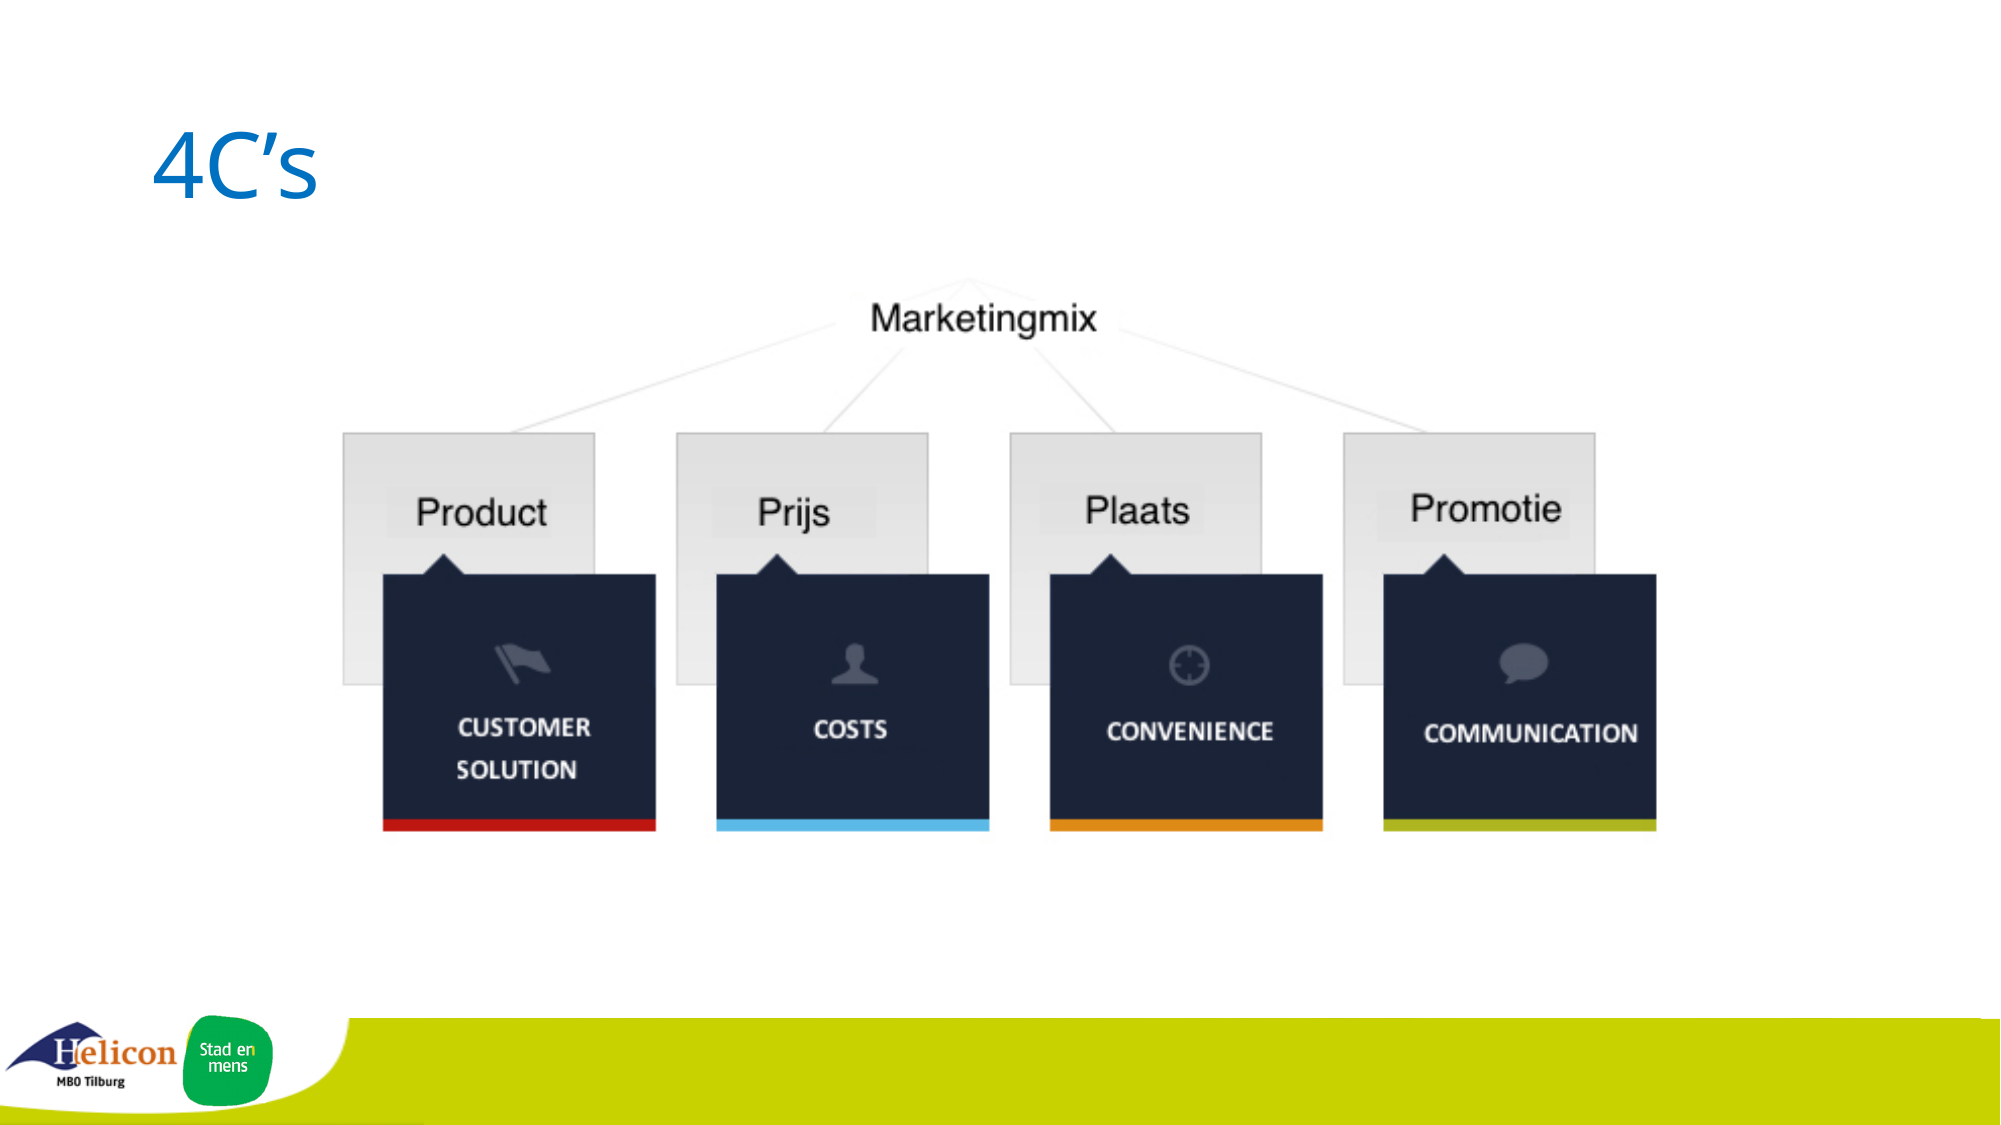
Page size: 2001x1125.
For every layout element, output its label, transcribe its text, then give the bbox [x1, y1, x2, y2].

picture [0, 1013, 424, 1125]
picture [333, 277, 1667, 844]
title 4C’s [137, 59, 1863, 278]
